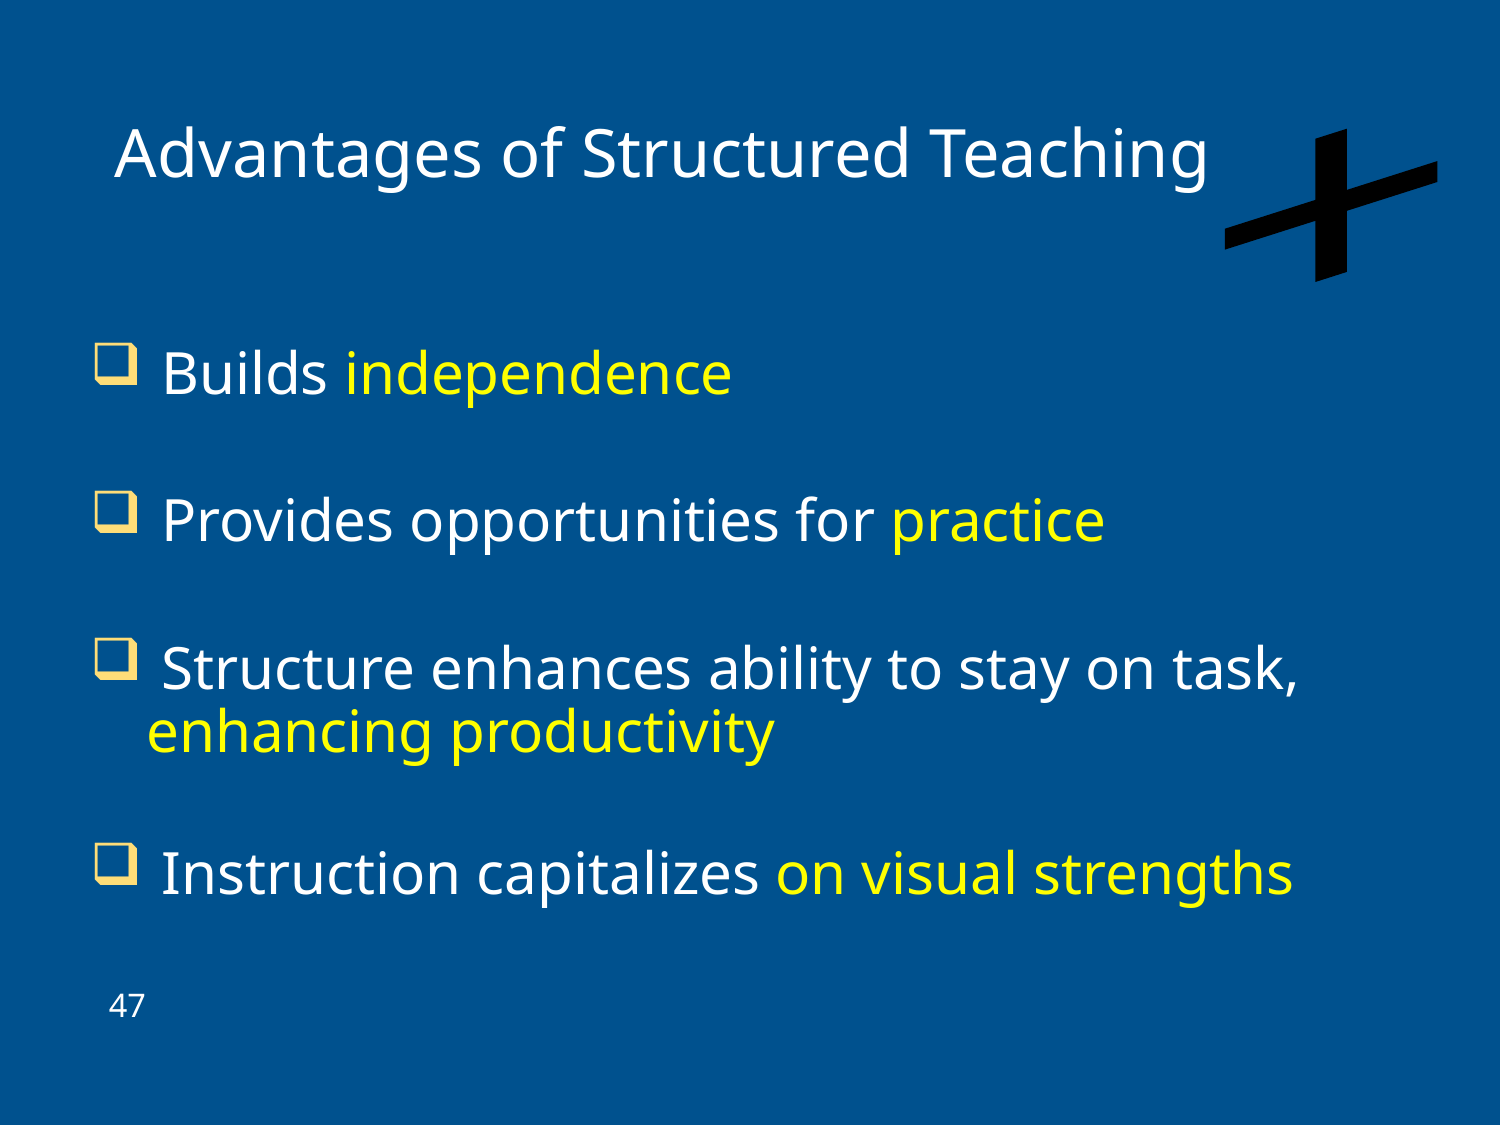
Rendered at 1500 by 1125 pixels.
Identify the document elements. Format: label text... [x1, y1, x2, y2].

list Builds independence Provides opportunities for practice Structure enhances ability to stay on task, enhancing productivity Instruction capitalizes on visual strengths [75, 336, 1425, 996]
title Advantages of Structured Teaching [99, 75, 1307, 227]
slide_number 47 [93, 976, 194, 1037]
